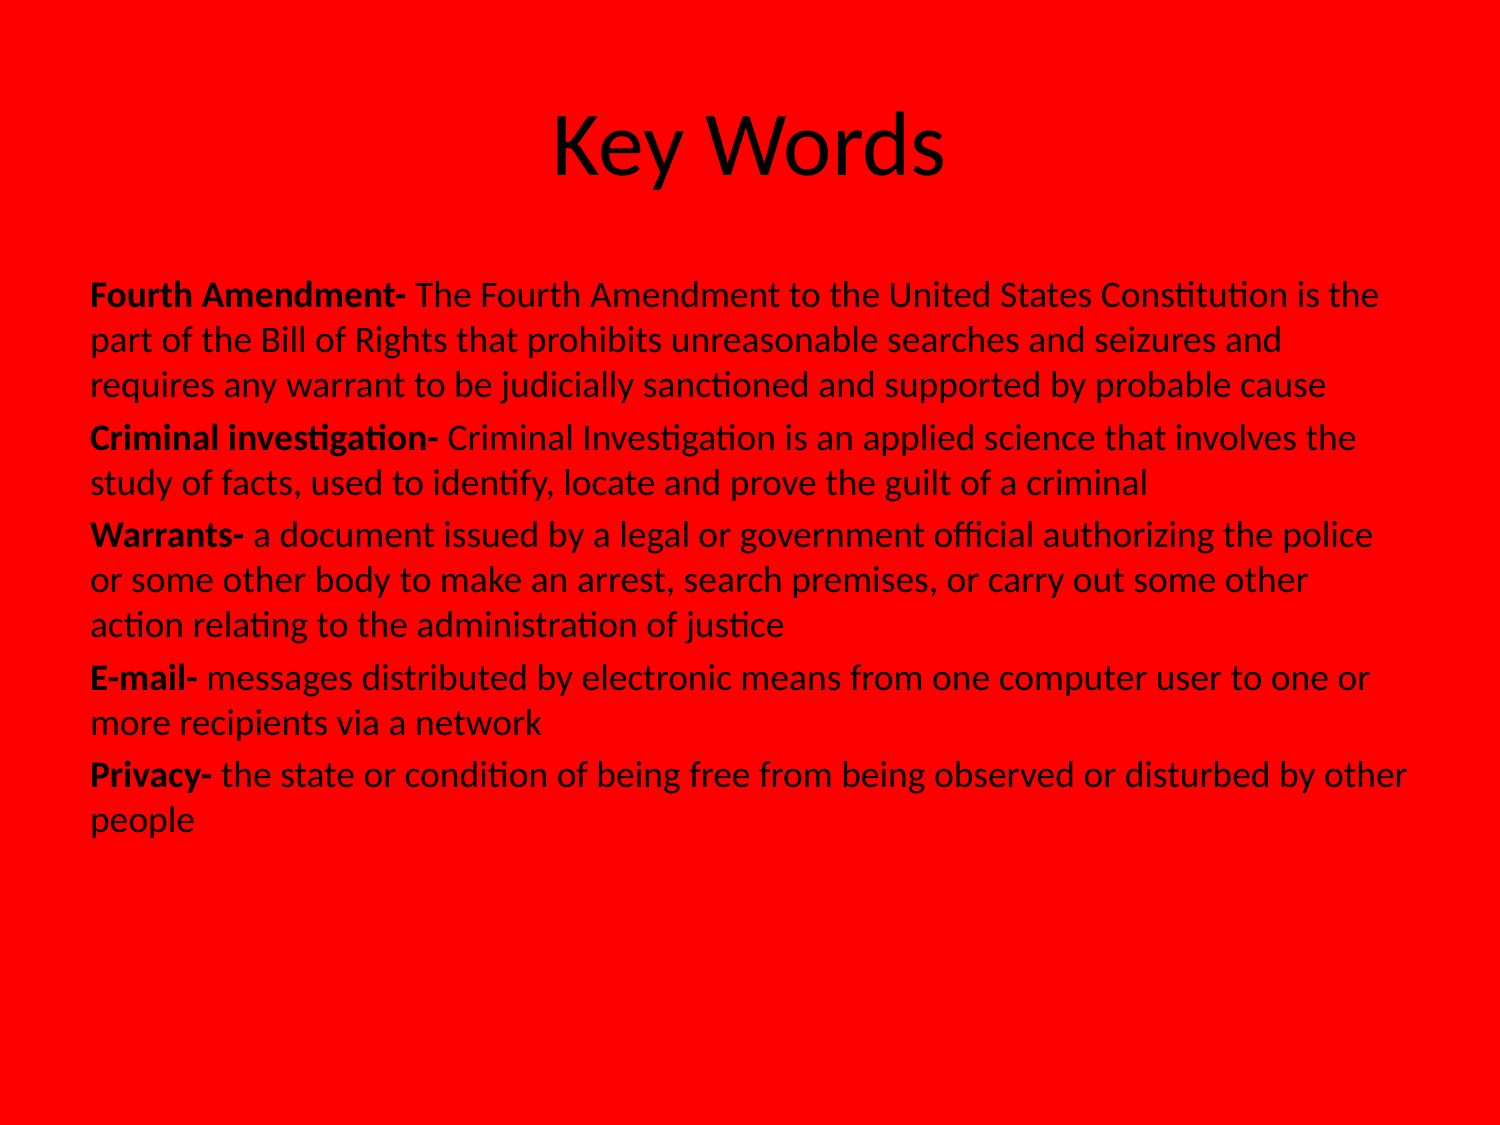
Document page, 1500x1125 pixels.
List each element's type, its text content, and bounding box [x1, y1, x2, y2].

list Fourth Amendment- The Fourth Amendment to the United States Constitution is the part of the Bill of Rights that prohibits unreasonable searches and seizures and requires any warrant to be judicially sanctioned and supported by probable cause Criminal investigation- Criminal Investigation is an applied science that involves the study of facts, used to identify, locate and prove the guilt of a criminal Warrants- a document issued by a legal or government official authorizing the police or some other body to make an arrest, search premises, or carry out some other action relating to the administration of justice E-mail- messages distributed by electronic means from one computer user to one or more recipients via a network Privacy- the state or condition of being free from being observed or disturbed by other people [75, 262, 1425, 1005]
title Key Words [75, 45, 1425, 233]
